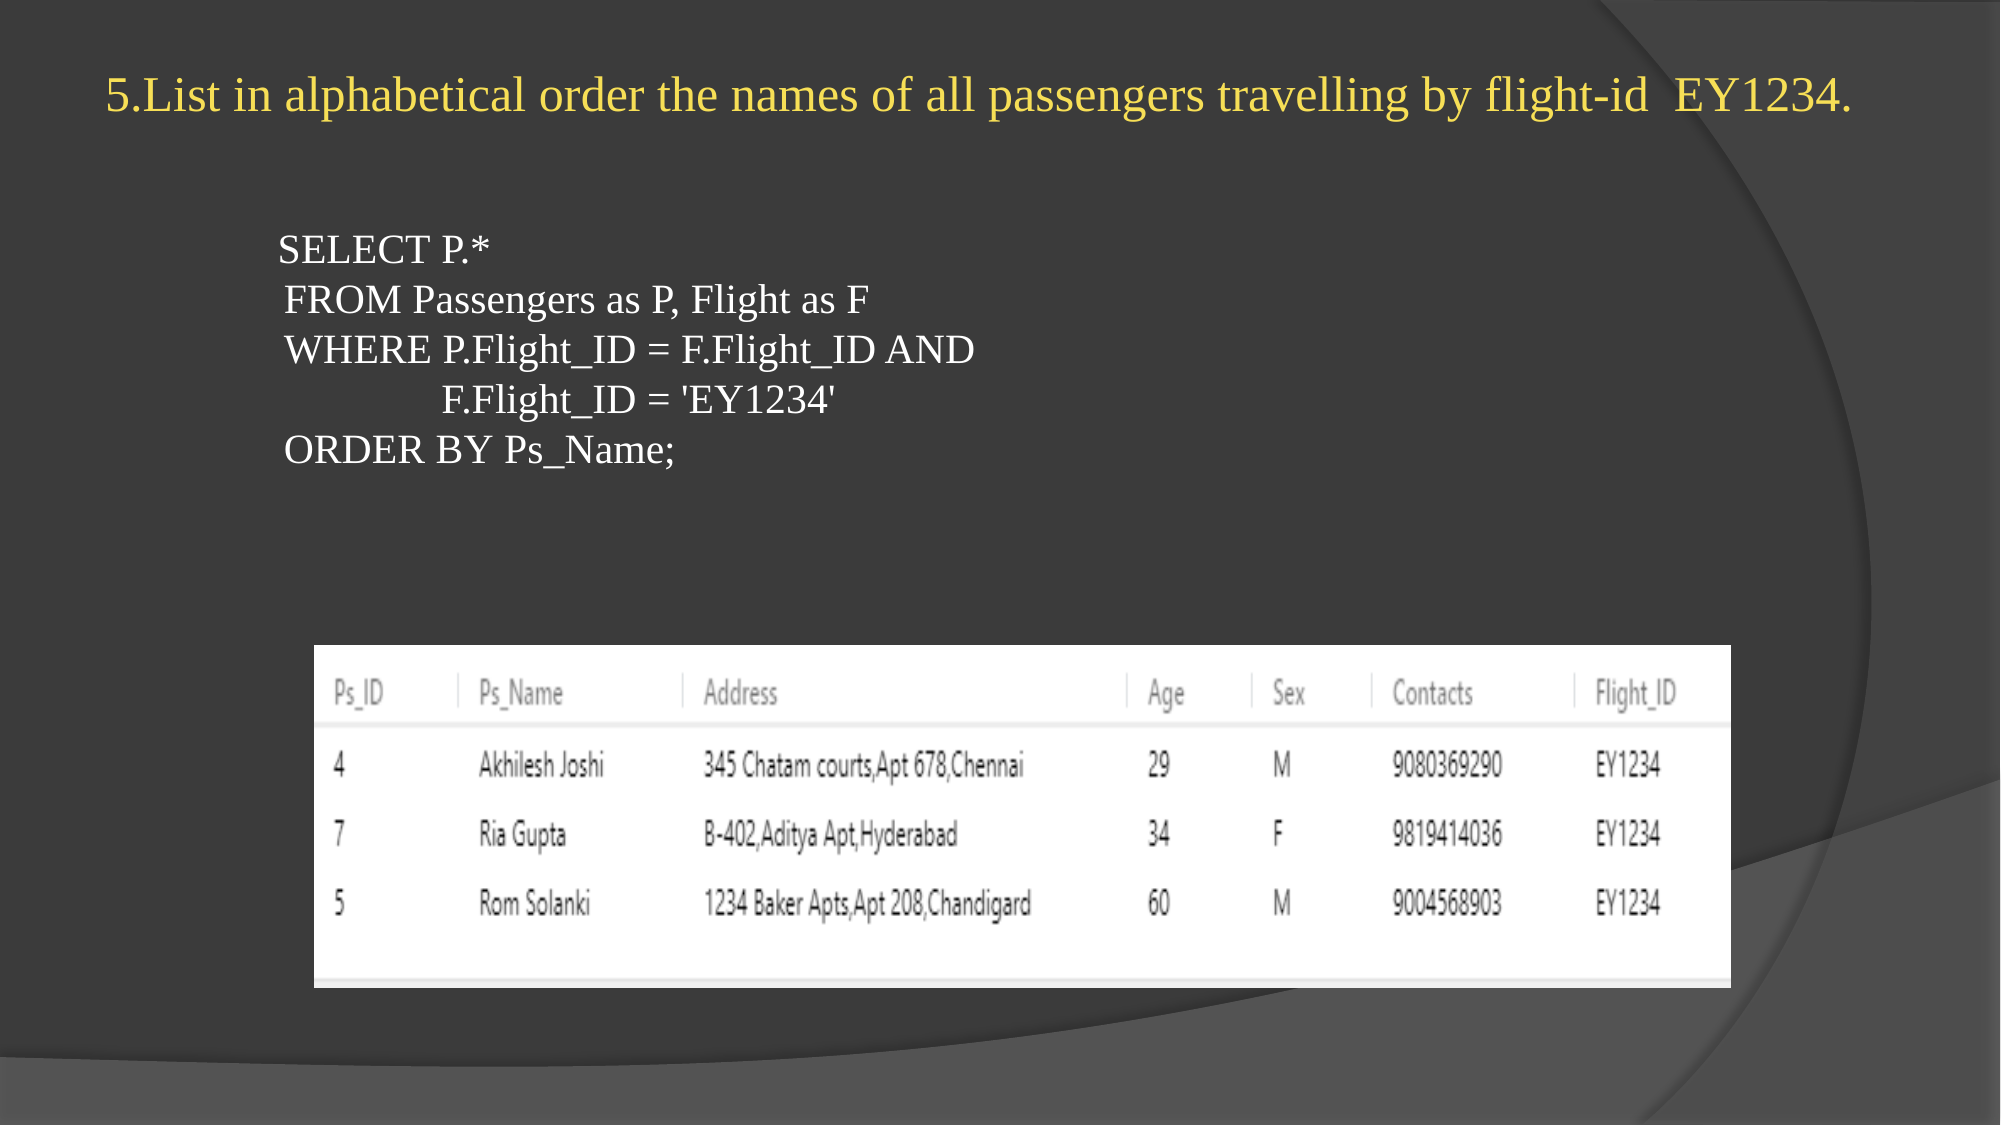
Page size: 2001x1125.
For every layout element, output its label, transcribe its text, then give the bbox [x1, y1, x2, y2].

text_box 5.List in alphabetical order the names of all passengers travelling by flight-id EY1234. SELECT P.* FROM Passengers as P, Flight as F WHERE P.Flight_ID = F.Flight_ID AND F.Flight_ID = 'EY1234' ORDER BY Ps_Name; [90, 54, 1910, 530]
picture [314, 644, 1731, 988]
